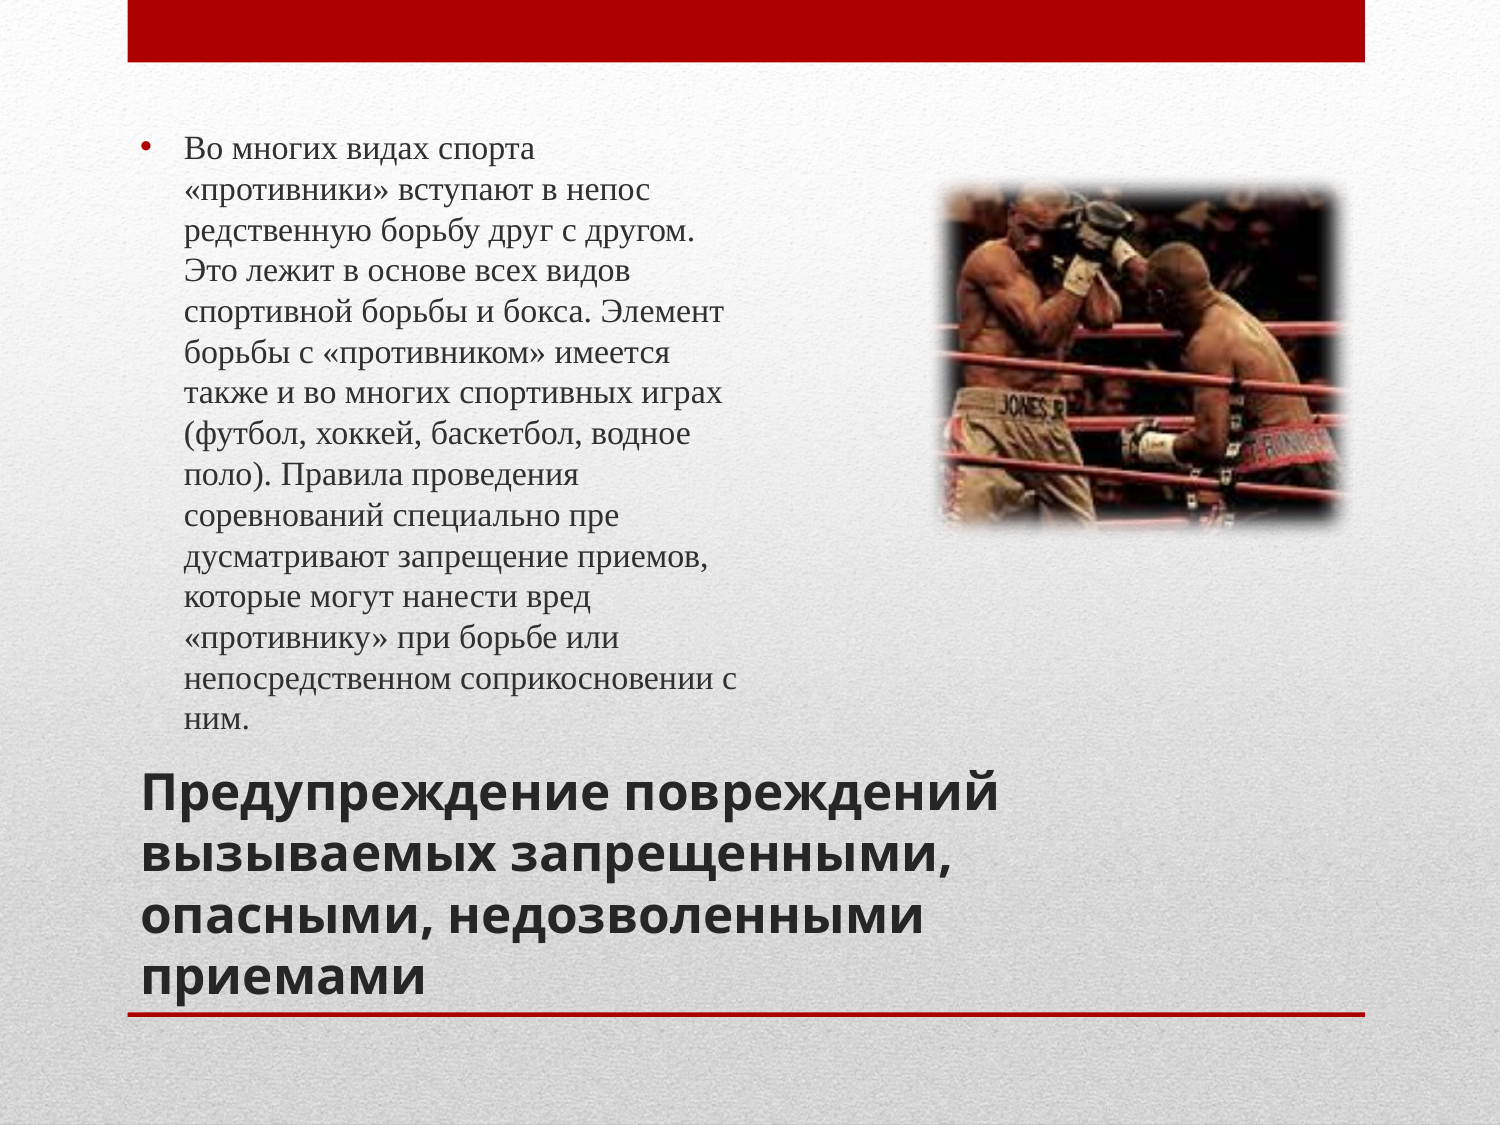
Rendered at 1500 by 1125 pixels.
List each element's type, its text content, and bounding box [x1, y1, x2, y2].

list Во многих видах спорта «противники» вступают в непос­редственную борьбу друг с другом. Это лежит в основе всех видов спортивной борьбы и бокса. Элемент борьбы с «противником» имеется также и во мно­гих спортивных играх (футбол, хоккей, баскетбол, водное поло). Правила про­ведения соревнований специально пре­дусматривают запрещение приемов, которые могут нанести вред «противни­ку» при борьбе или непосредственном соприкосновении с ним. [125, 112, 762, 750]
picture [926, 171, 1357, 542]
title Предупреждение повреждений вызыва­емых запрещенными, опасными, недозво­ленными приемами [125, 750, 1238, 1013]
